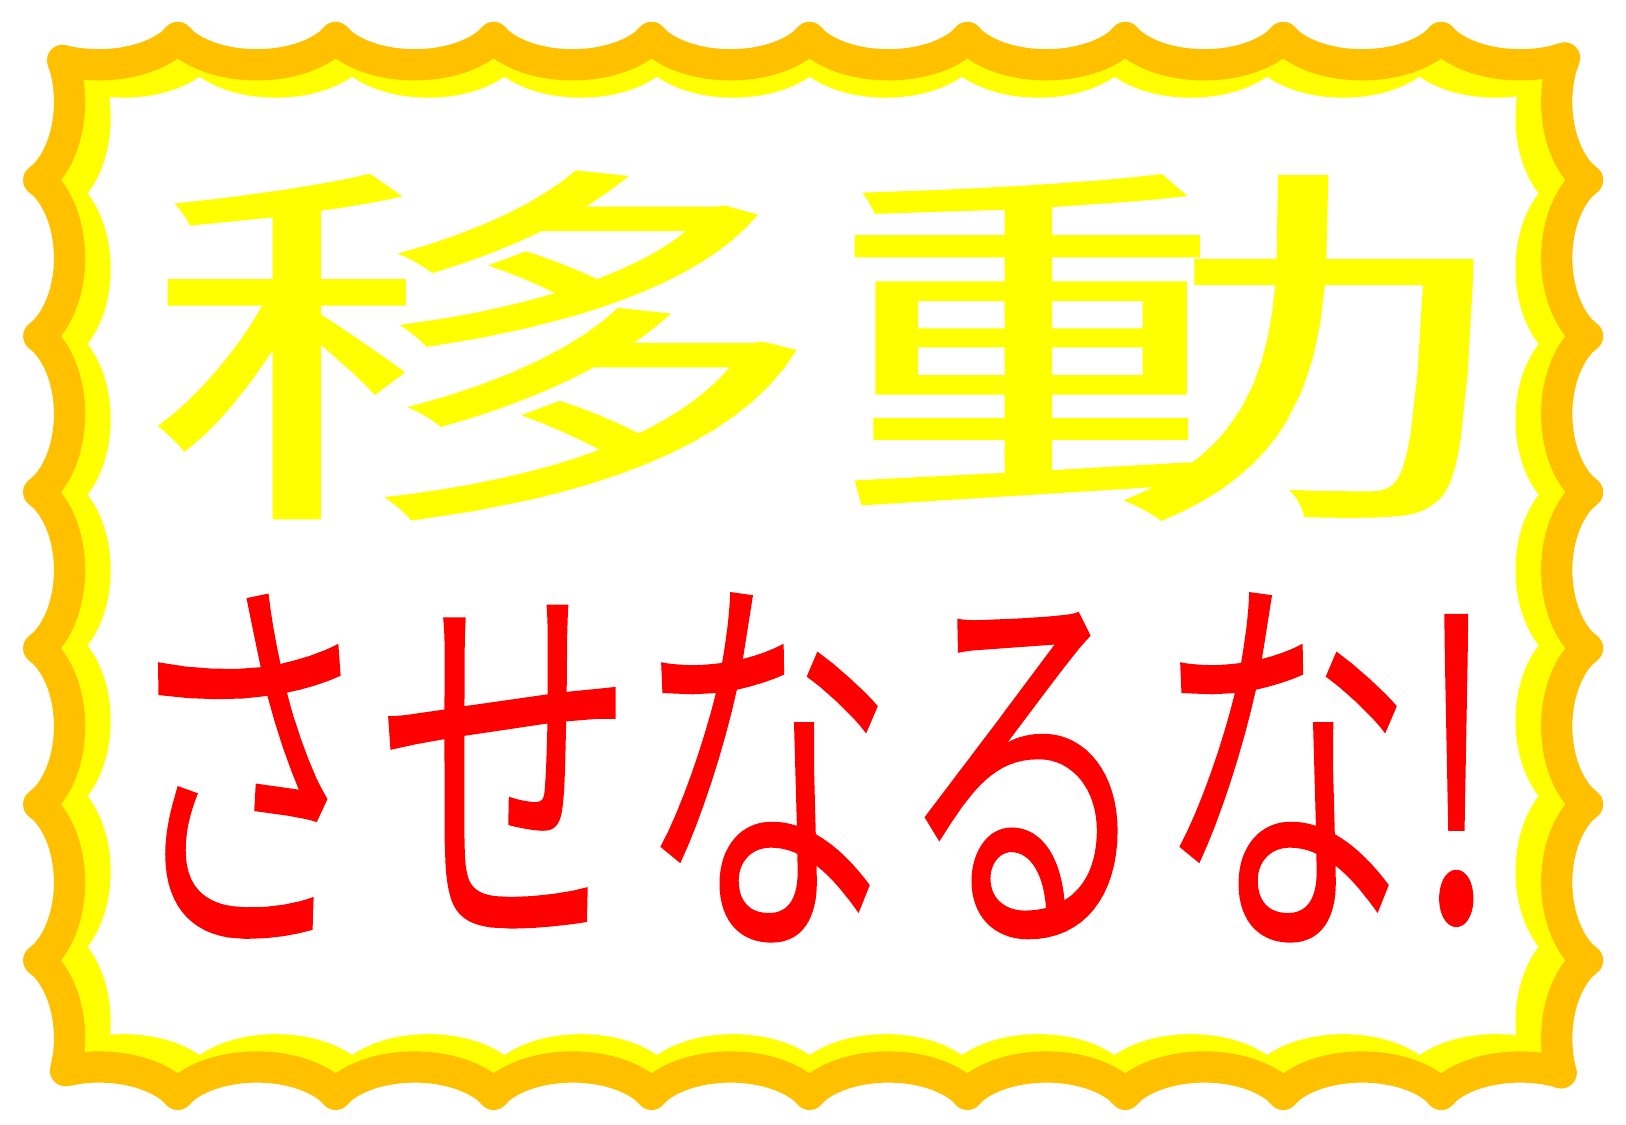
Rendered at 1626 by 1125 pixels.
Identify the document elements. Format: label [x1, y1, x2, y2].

text_box [38, 37, 1588, 1095]
